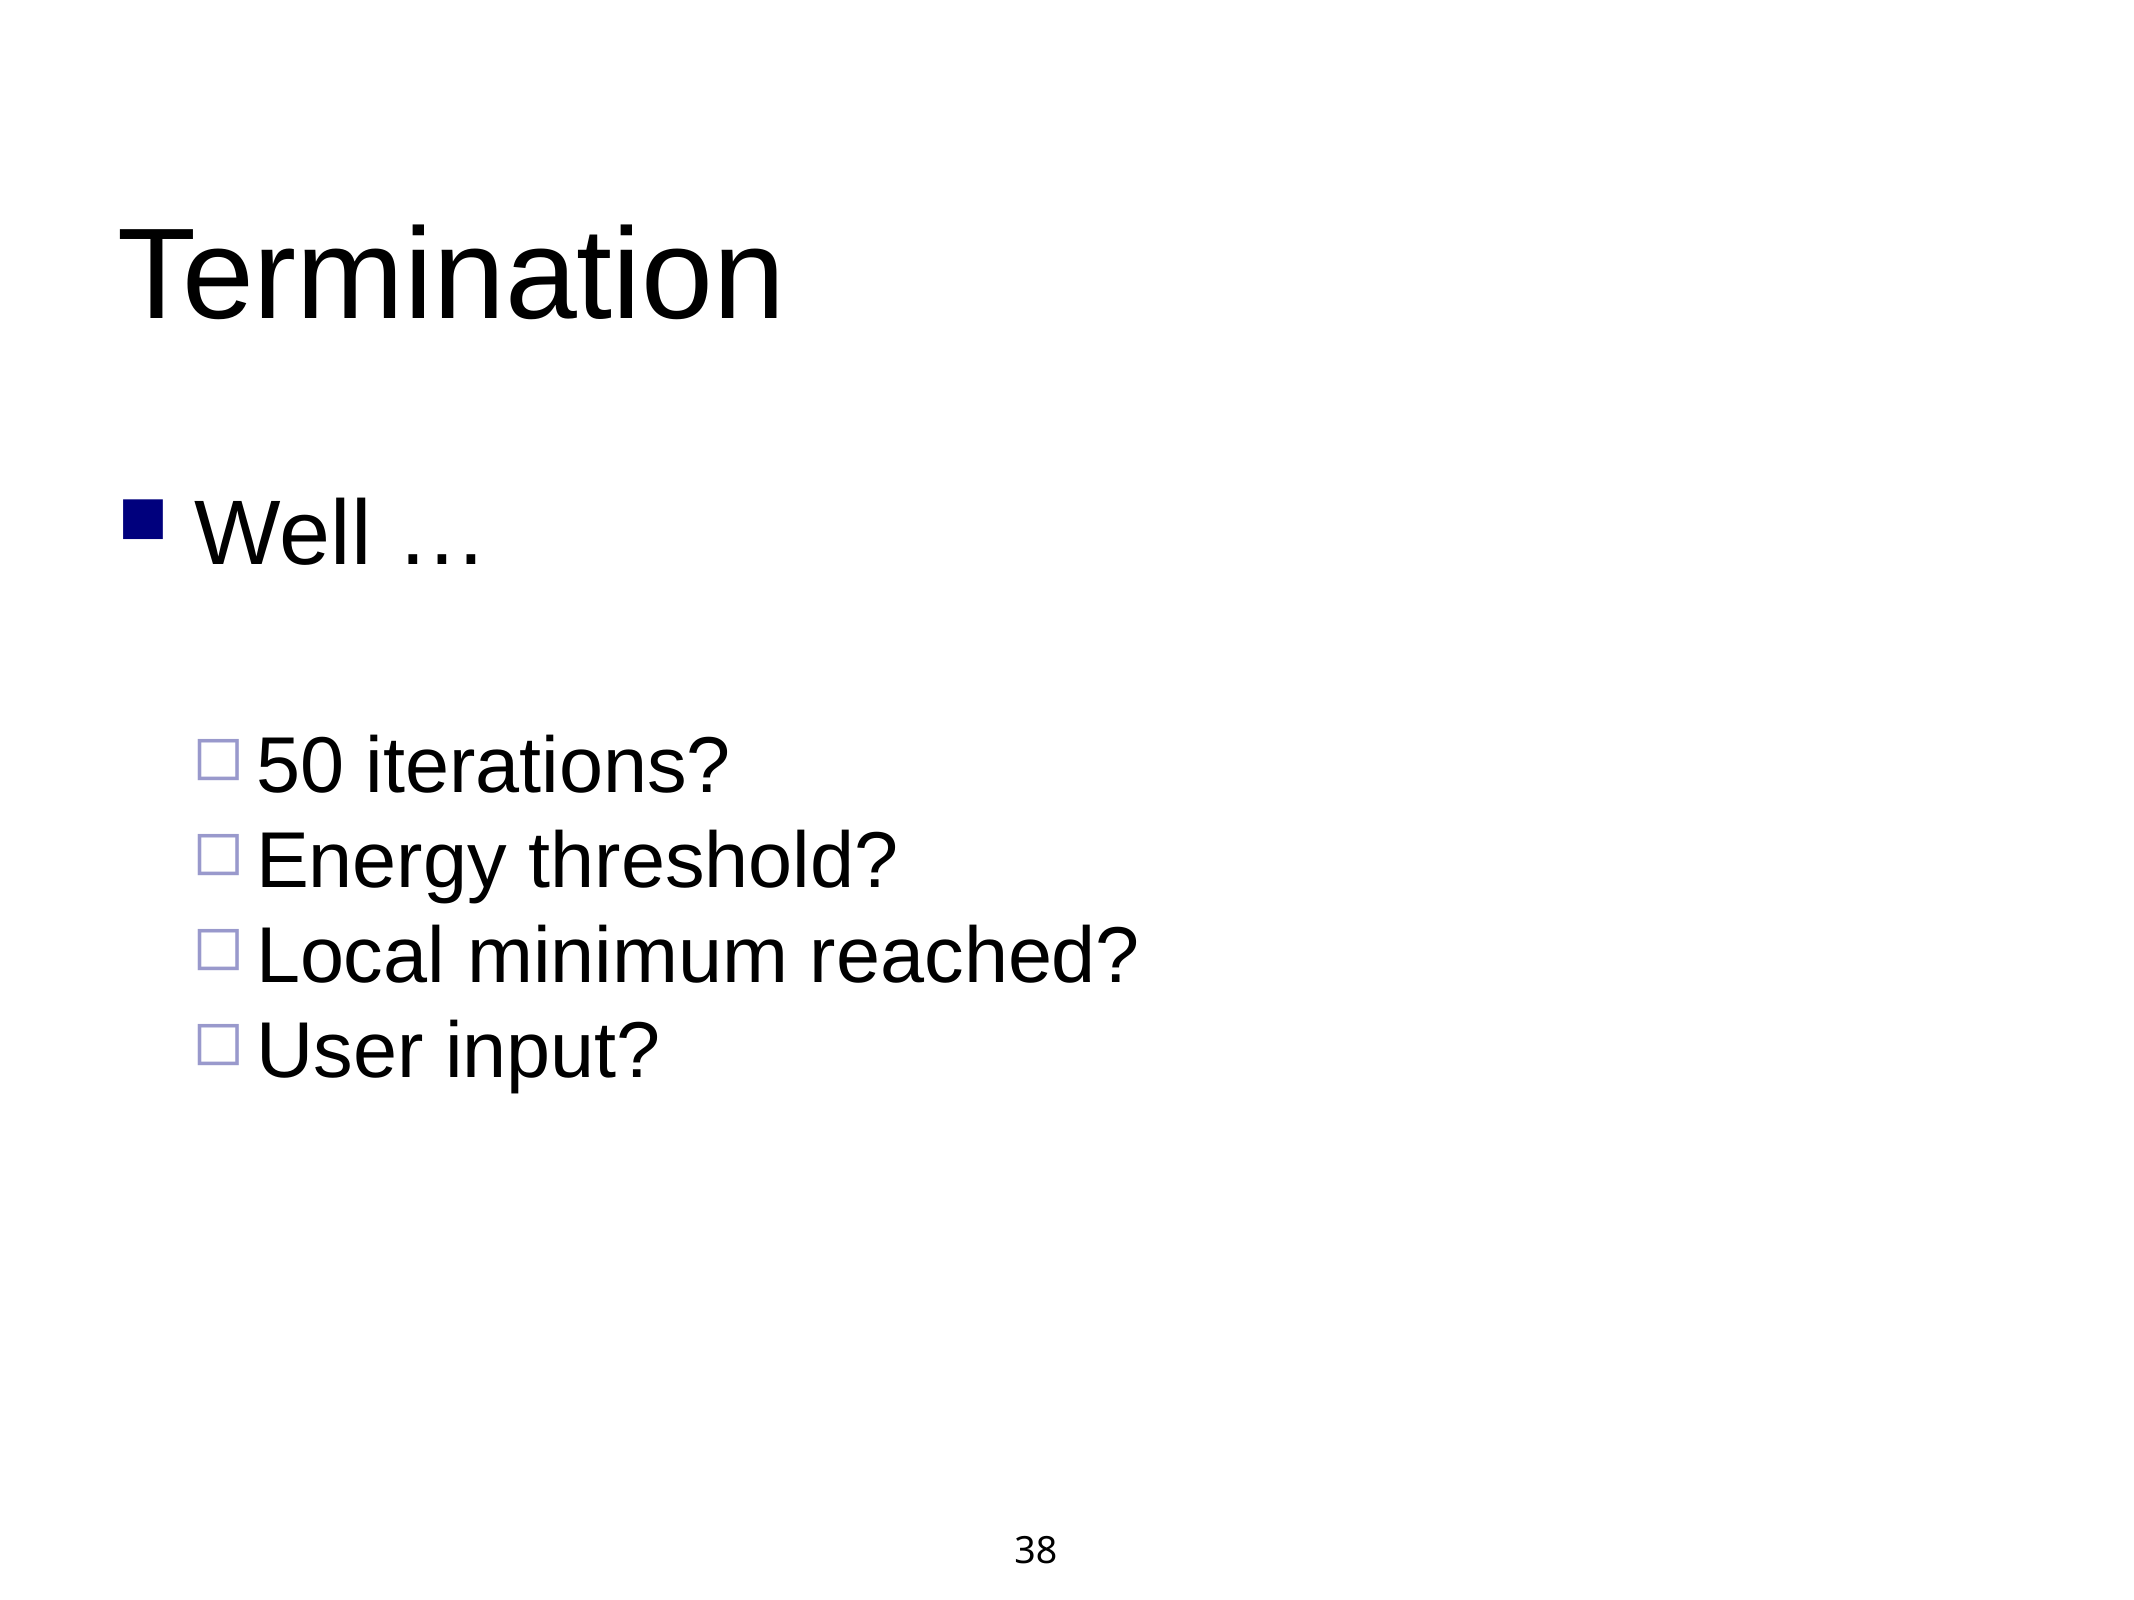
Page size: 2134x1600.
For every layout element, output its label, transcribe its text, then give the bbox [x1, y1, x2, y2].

slide_number 38 [1004, 1517, 1067, 1581]
list Well … 50 iterations? Energy threshold? Local minimum reached? User input? [106, 461, 2028, 1370]
title Termination [106, 106, 2028, 428]
